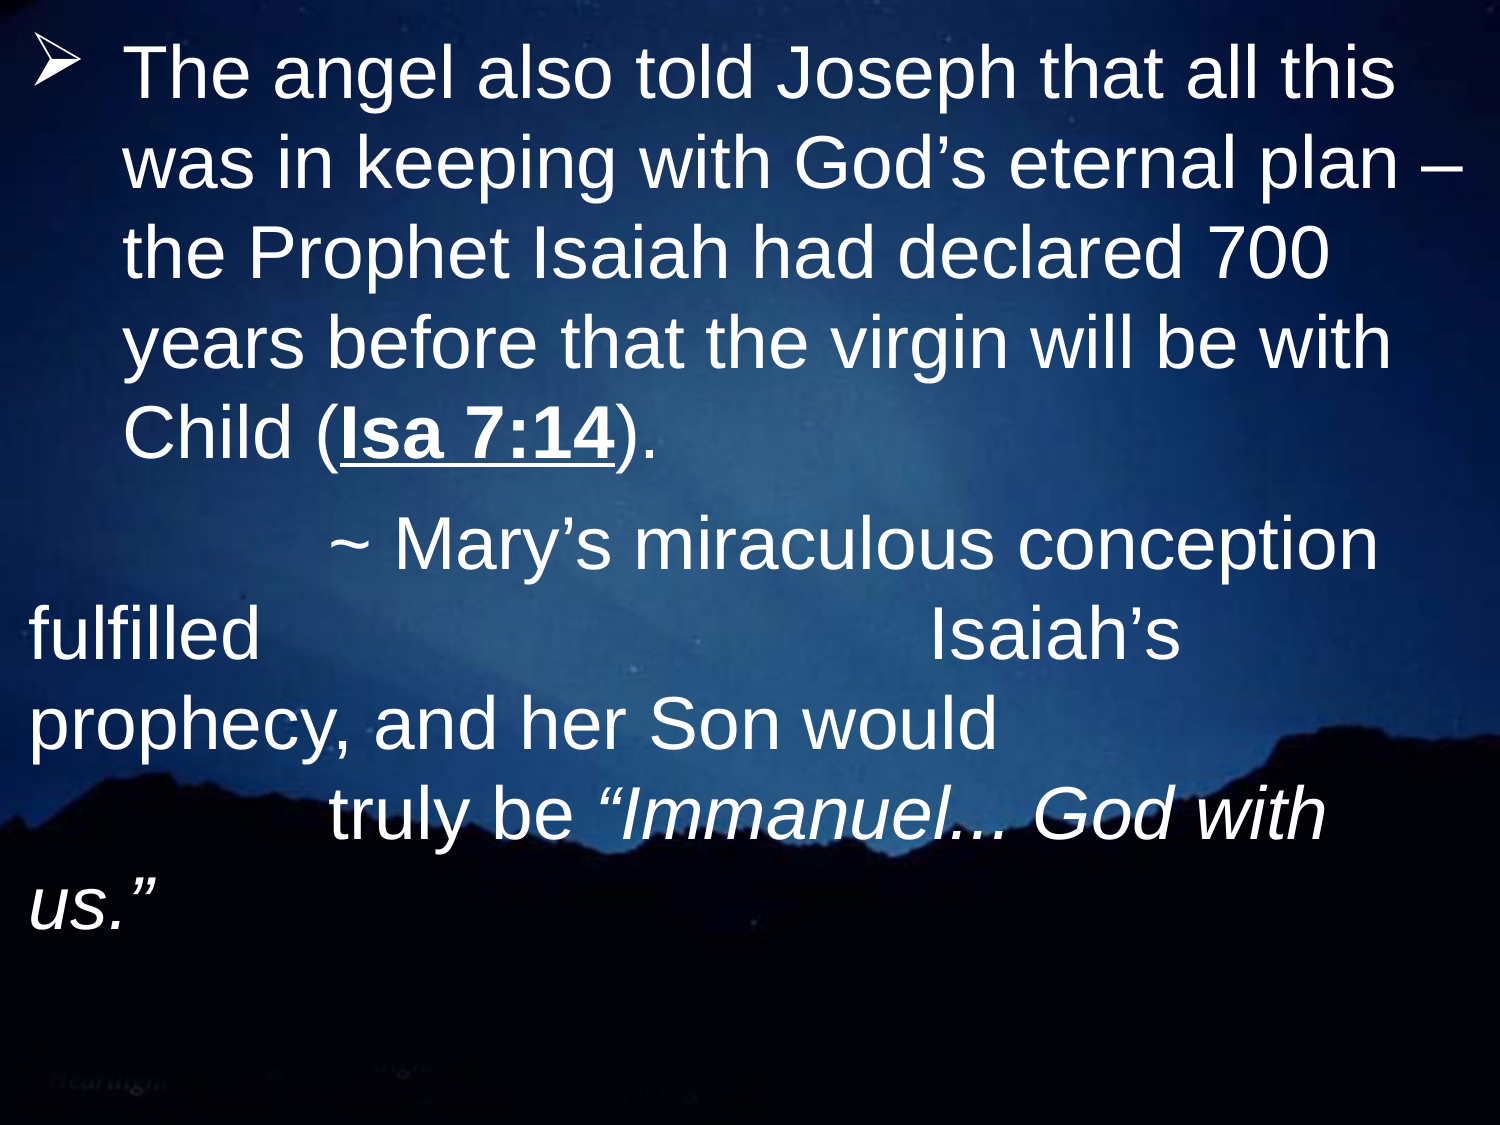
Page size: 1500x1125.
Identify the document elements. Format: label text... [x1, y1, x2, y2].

subtitle The angel also told Joseph that all this was in keeping with God’s eternal plan – the Prophet Isaiah had declared 700 years before that the virgin will be with Child (Isa 7:14). ~ Mary’s miraculous conception fulfilled Isaiah’s prophecy, and her Son would truly be “Immanuel... God with us.” [13, 16, 1484, 1108]
picture [0, 0, 1500, 1125]
